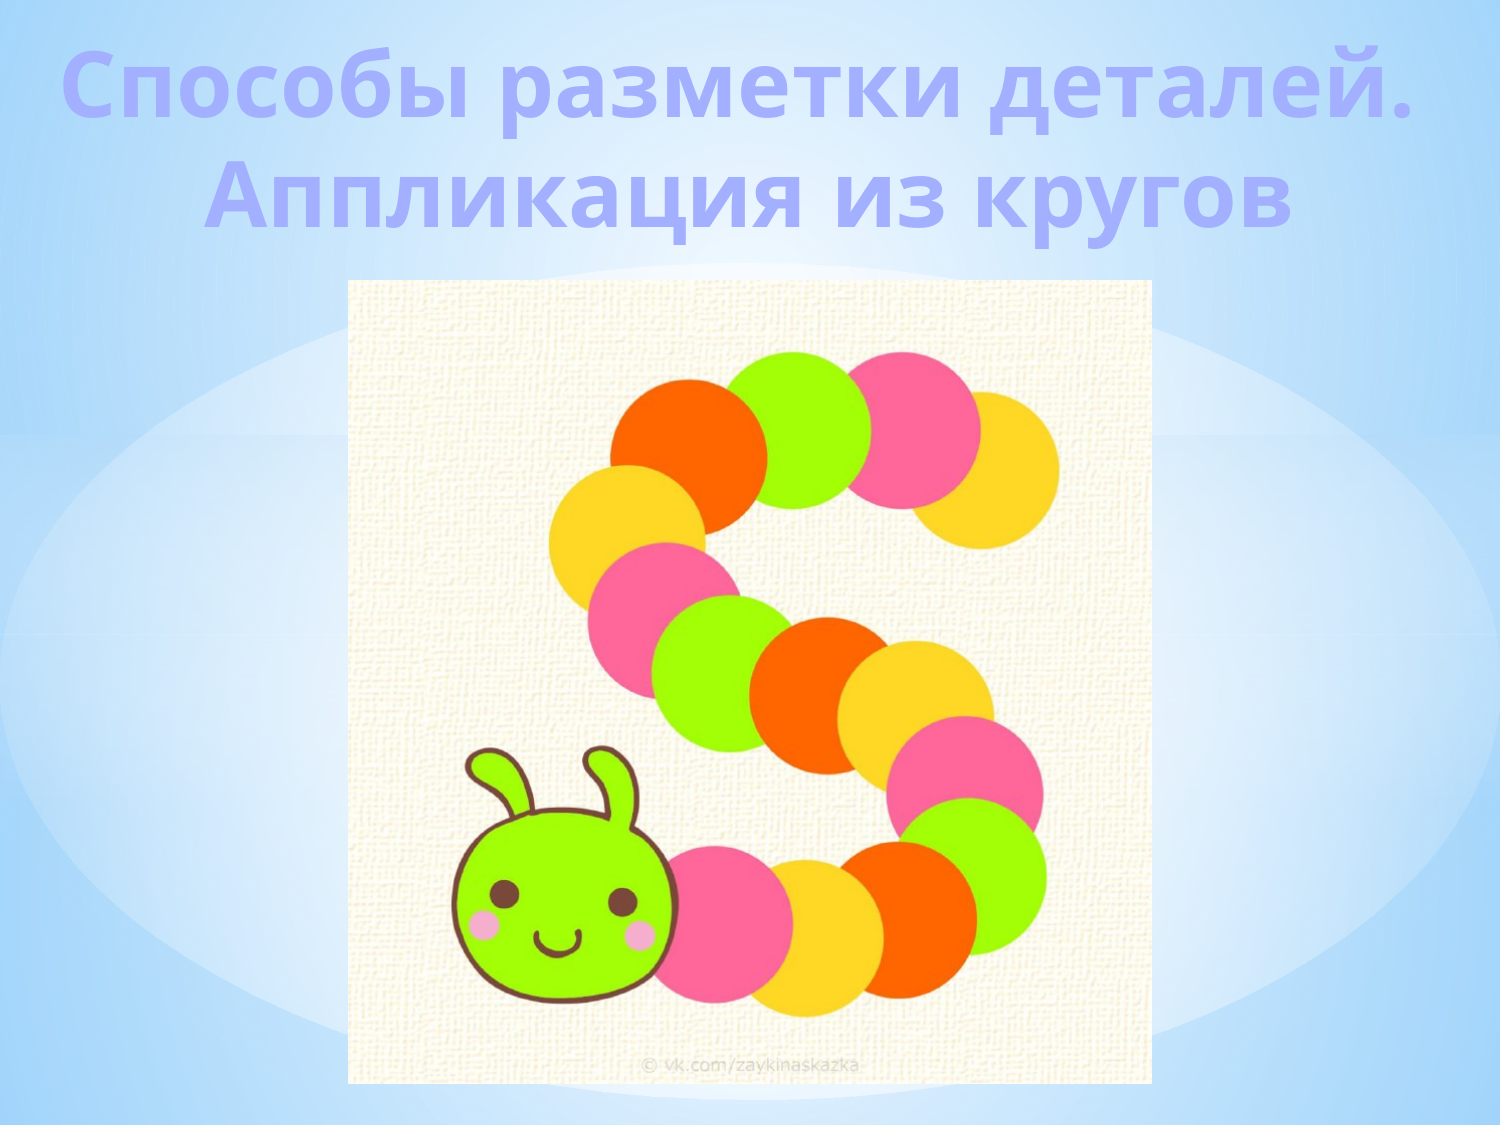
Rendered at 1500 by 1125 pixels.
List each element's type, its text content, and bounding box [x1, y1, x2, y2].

picture [348, 280, 1152, 1085]
text_box Способы разметки деталей. Аппликация из кругов [43, 18, 1457, 254]
